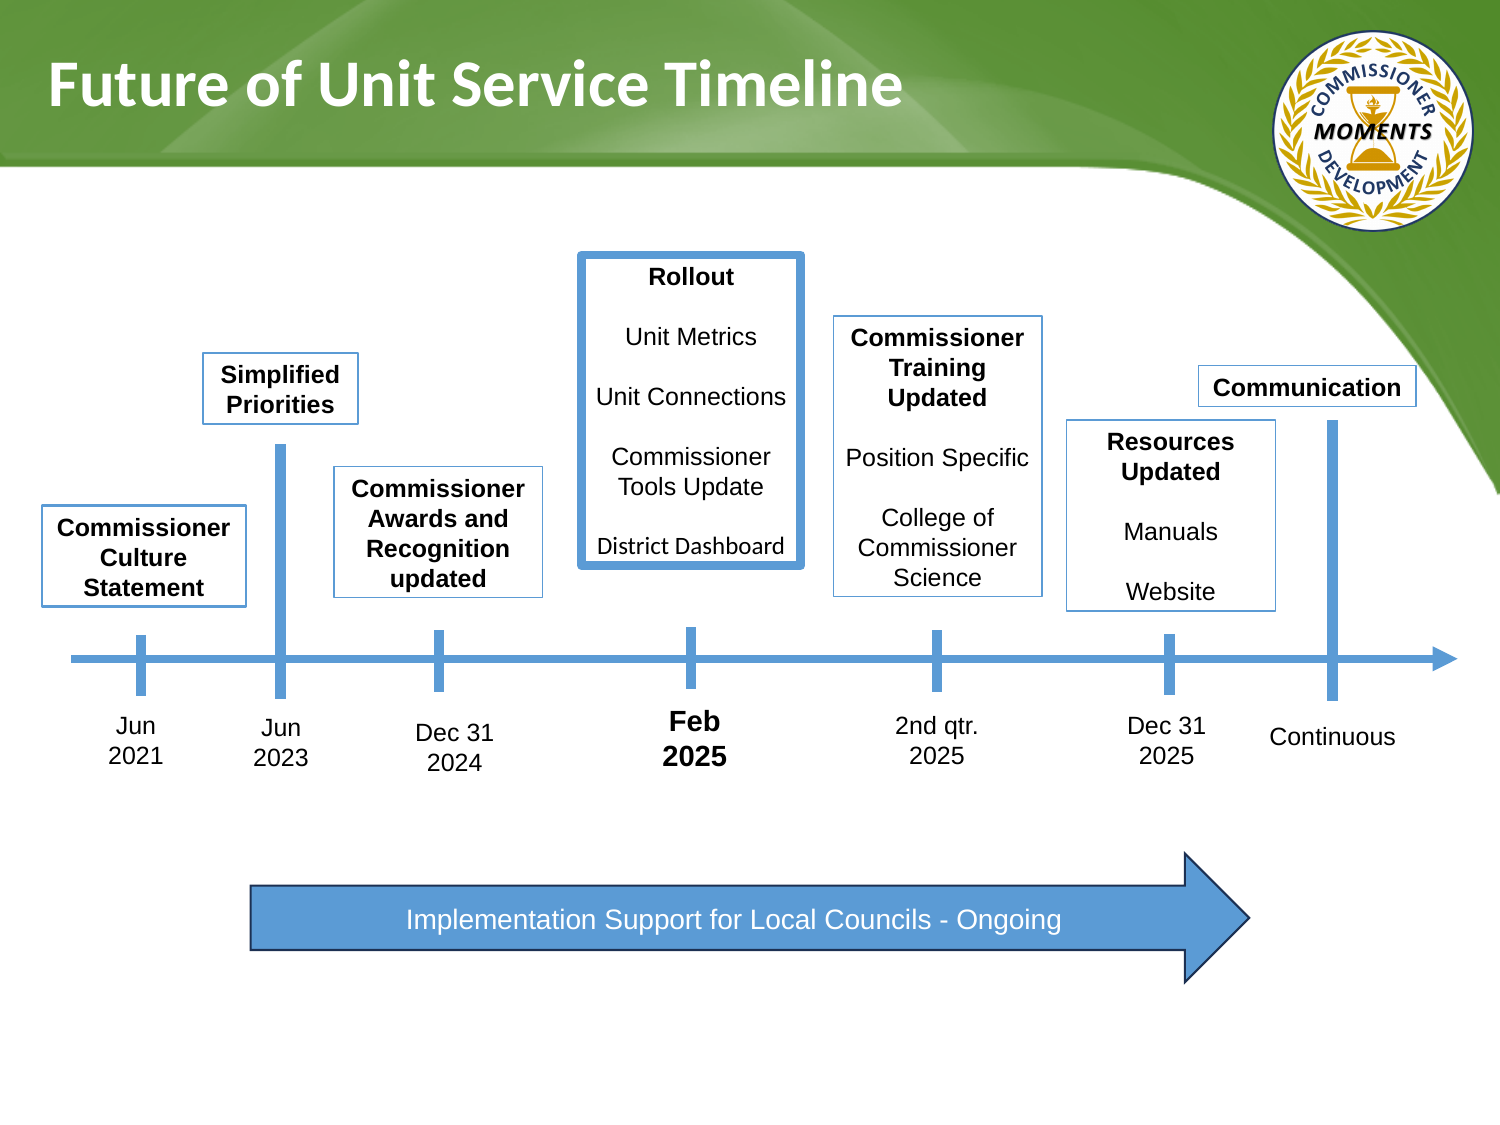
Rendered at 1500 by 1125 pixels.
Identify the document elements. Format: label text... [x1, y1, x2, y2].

text_box 2nd qtr. 2025 [870, 704, 1005, 776]
text_box Communication [1198, 365, 1417, 407]
text_box Future of Unit Service Timeline [37, 34, 1127, 126]
text_box Rollout Unit Metrics Unit Connections Commissioner Tools Update District Dashboard [581, 254, 801, 566]
text_box Commissioner Awards and Recognition updated [333, 466, 543, 598]
text_box Continuous [1247, 714, 1419, 757]
text_box Feb 2025 [627, 696, 762, 778]
text_box Resources Updated Manuals Website [1066, 420, 1276, 611]
text_box Jun 2023 [224, 705, 339, 777]
text_box Dec 31 2024 [380, 710, 530, 782]
text_box Dec 31 2025 [1096, 703, 1237, 775]
text_box Simplified Priorities [203, 352, 358, 424]
picture [1272, 30, 1474, 232]
text_box Implementation Support for Local Councils - Ongoing [250, 853, 1250, 983]
text_box Commissioner Culture Statement [41, 505, 246, 607]
text_box Jun 2021 [79, 704, 194, 776]
text_box Commissioner Training Updated Position Specific College of Commissioner Science [833, 316, 1042, 597]
